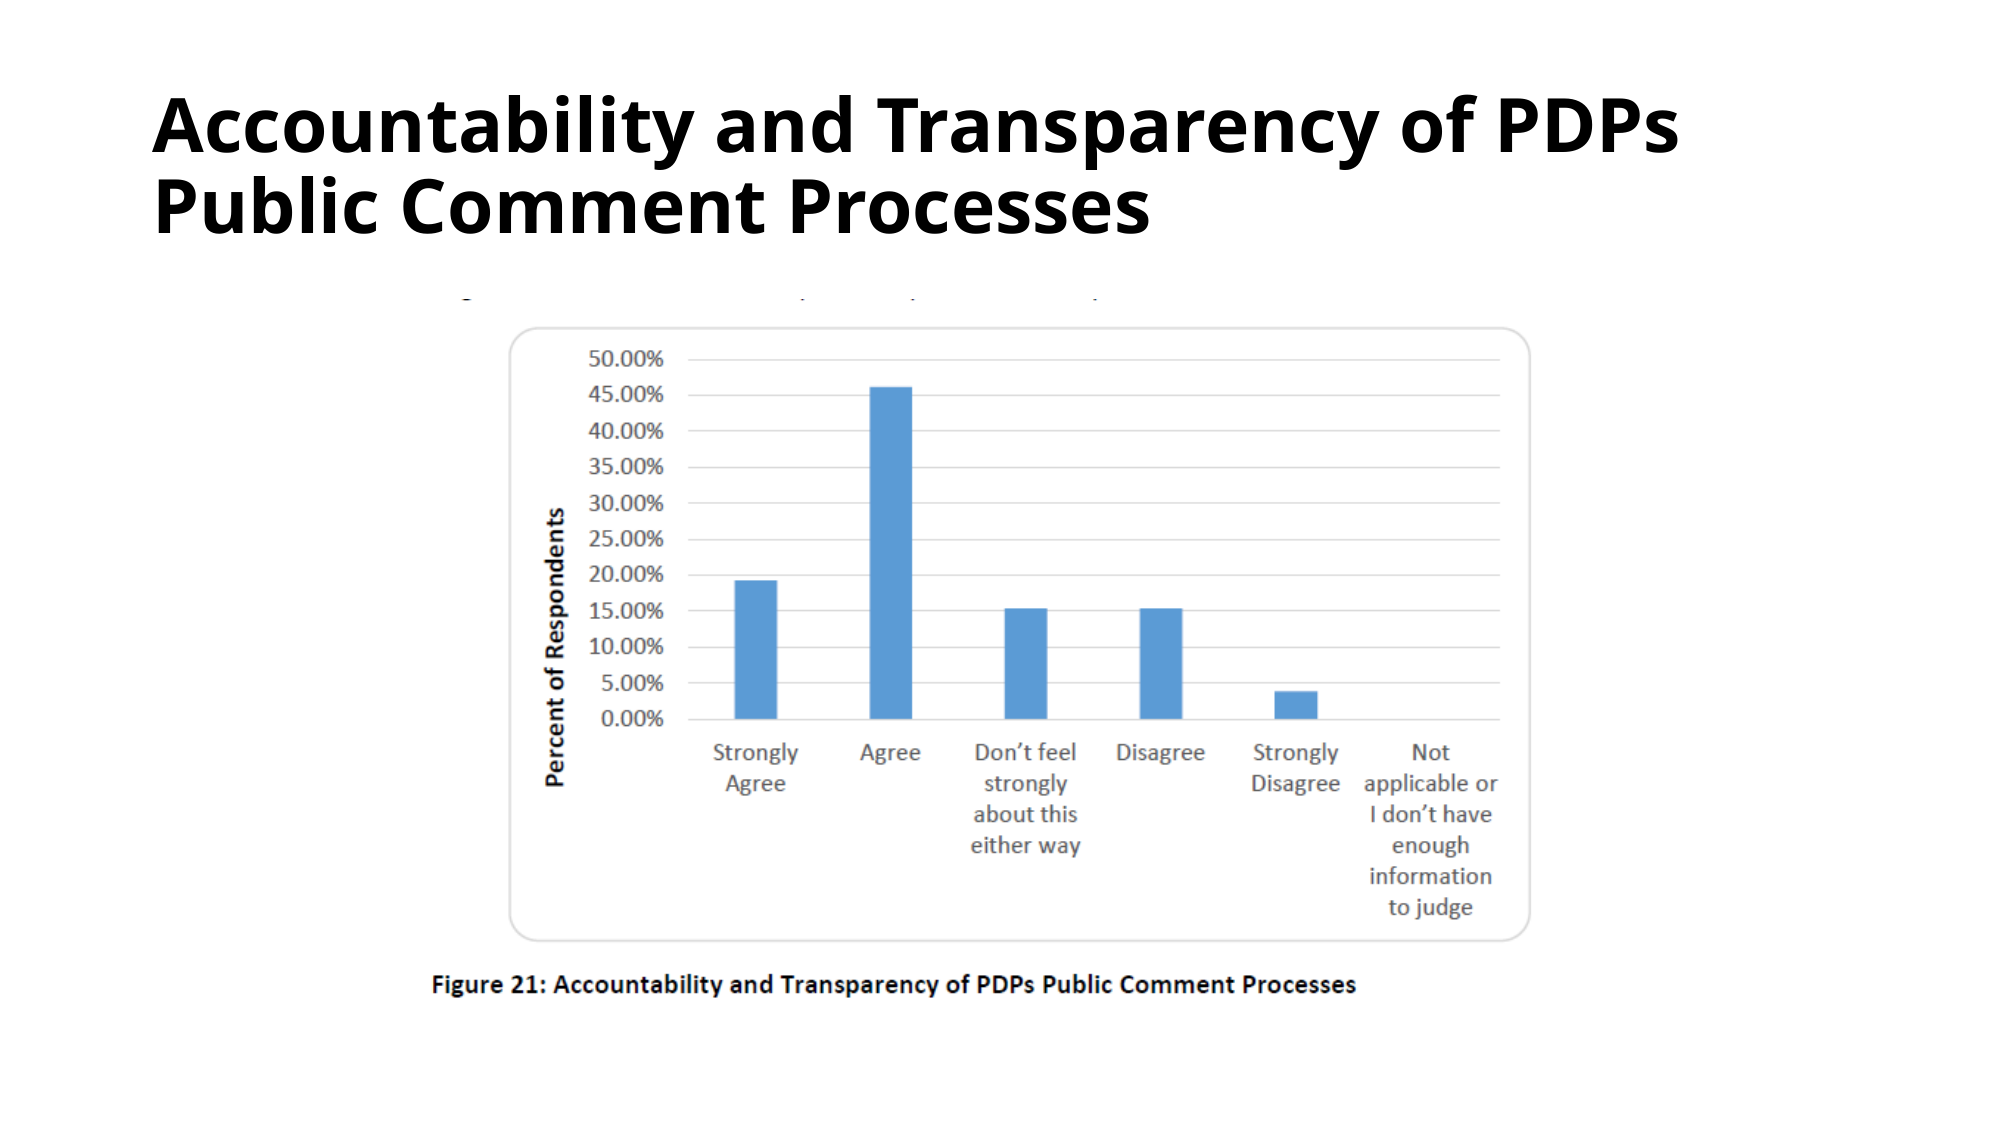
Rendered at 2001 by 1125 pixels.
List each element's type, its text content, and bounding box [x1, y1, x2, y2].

title Accountability and Transparency of PDPs Public Comment Processes [137, 59, 1863, 278]
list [404, 299, 1596, 1014]
